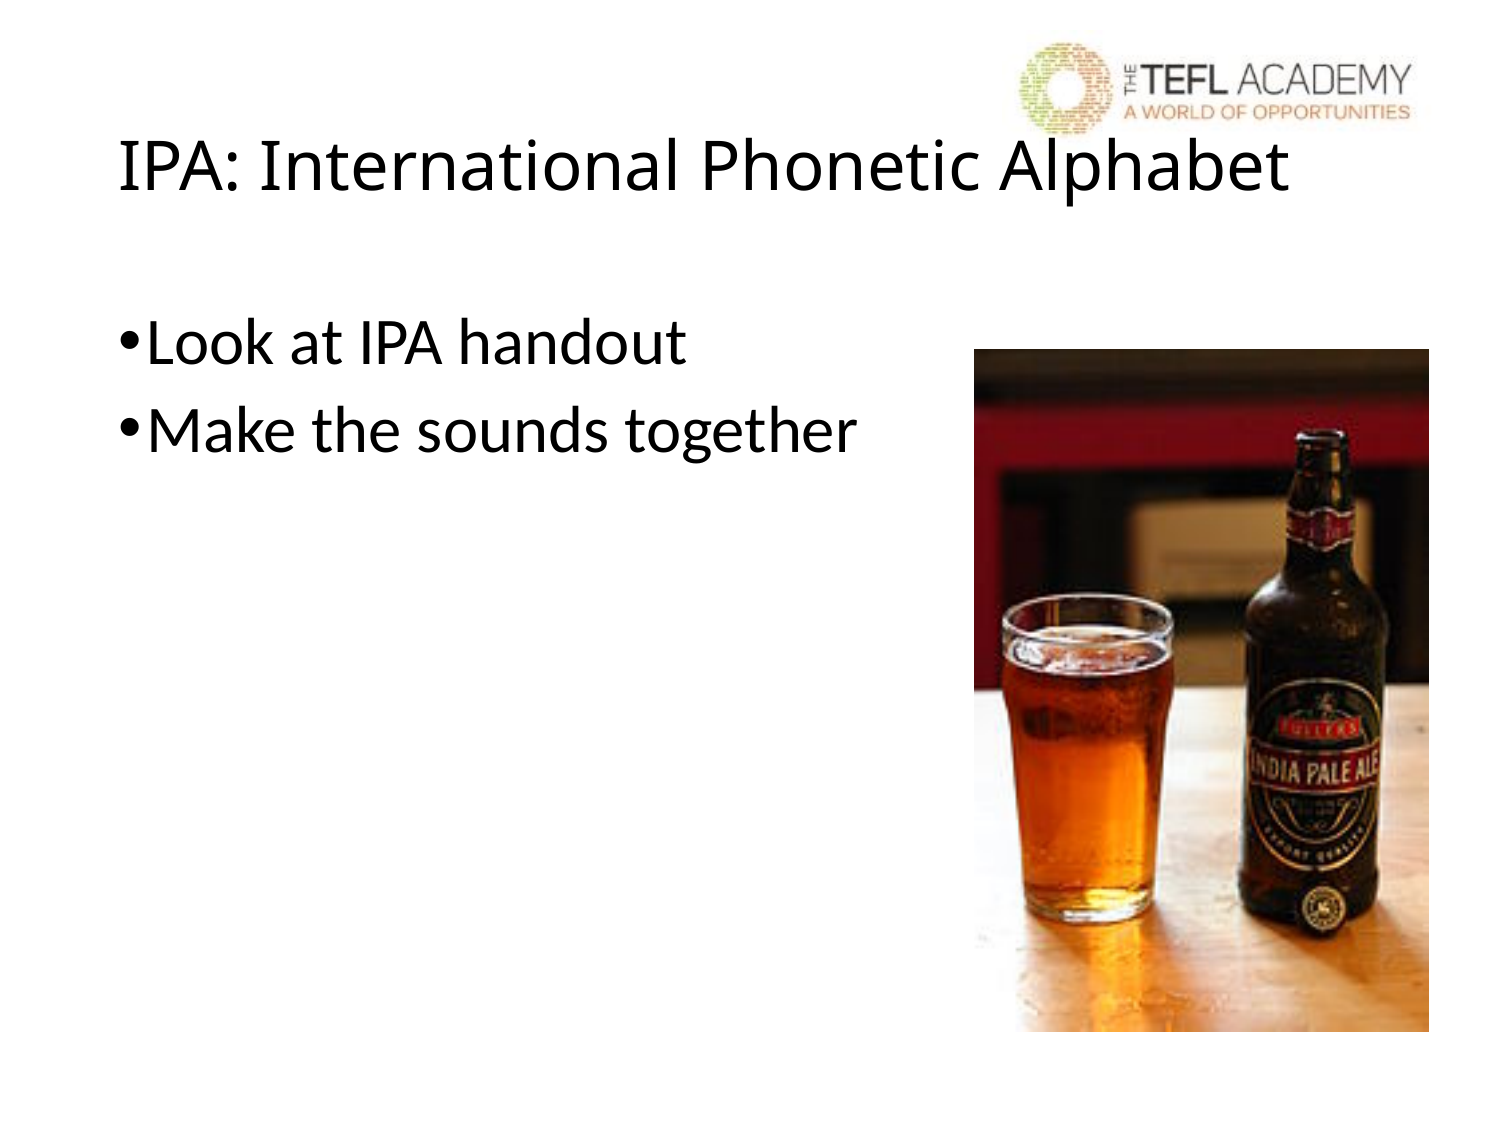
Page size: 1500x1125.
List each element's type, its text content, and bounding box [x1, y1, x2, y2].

picture [974, 349, 1429, 1032]
picture [1002, 30, 1446, 157]
title IPA: International Phonetic Alphabet [103, 59, 1397, 278]
list Look at IPA handout Make the sounds together [103, 299, 1397, 1014]
